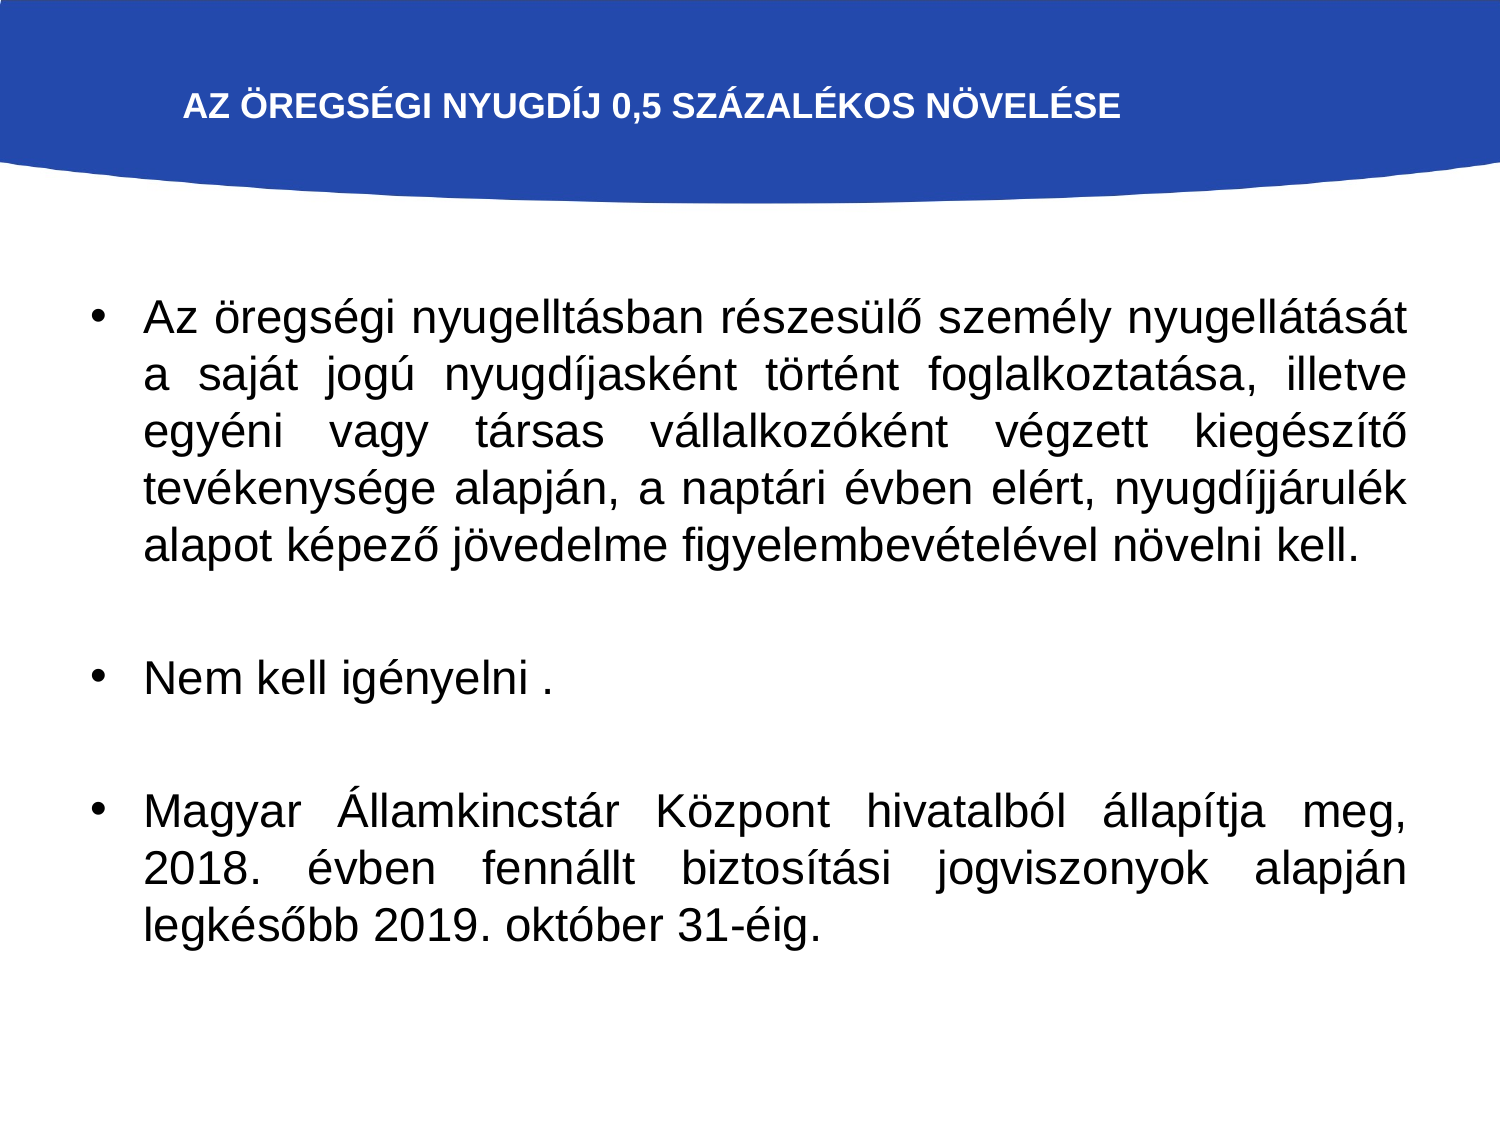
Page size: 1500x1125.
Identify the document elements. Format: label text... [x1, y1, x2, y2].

picture [0, 0, 1500, 1125]
list Az öregségi nyugelltásban részesülő személy nyugellátását a saját jogú nyugdíjasként történt foglalkoztatása, illetve egyéni vagy társas vállalkozóként végzett kiegészítő tevékenysége alapján, a naptári évben elért, nyugdíjjárulék alapot képező jövedelme figyelembevételével növelni kell. Nem kell igényelni . Magyar Államkincstár Központ hivatalból állapítja meg, 2018. évben fennállt biztosítási jogviszonyok alapján legkésőbb 2019. október 31-éig. [75, 278, 1425, 1022]
title Az öregségi nyugdíj 0,5 százalékos növelése [167, 31, 1206, 177]
